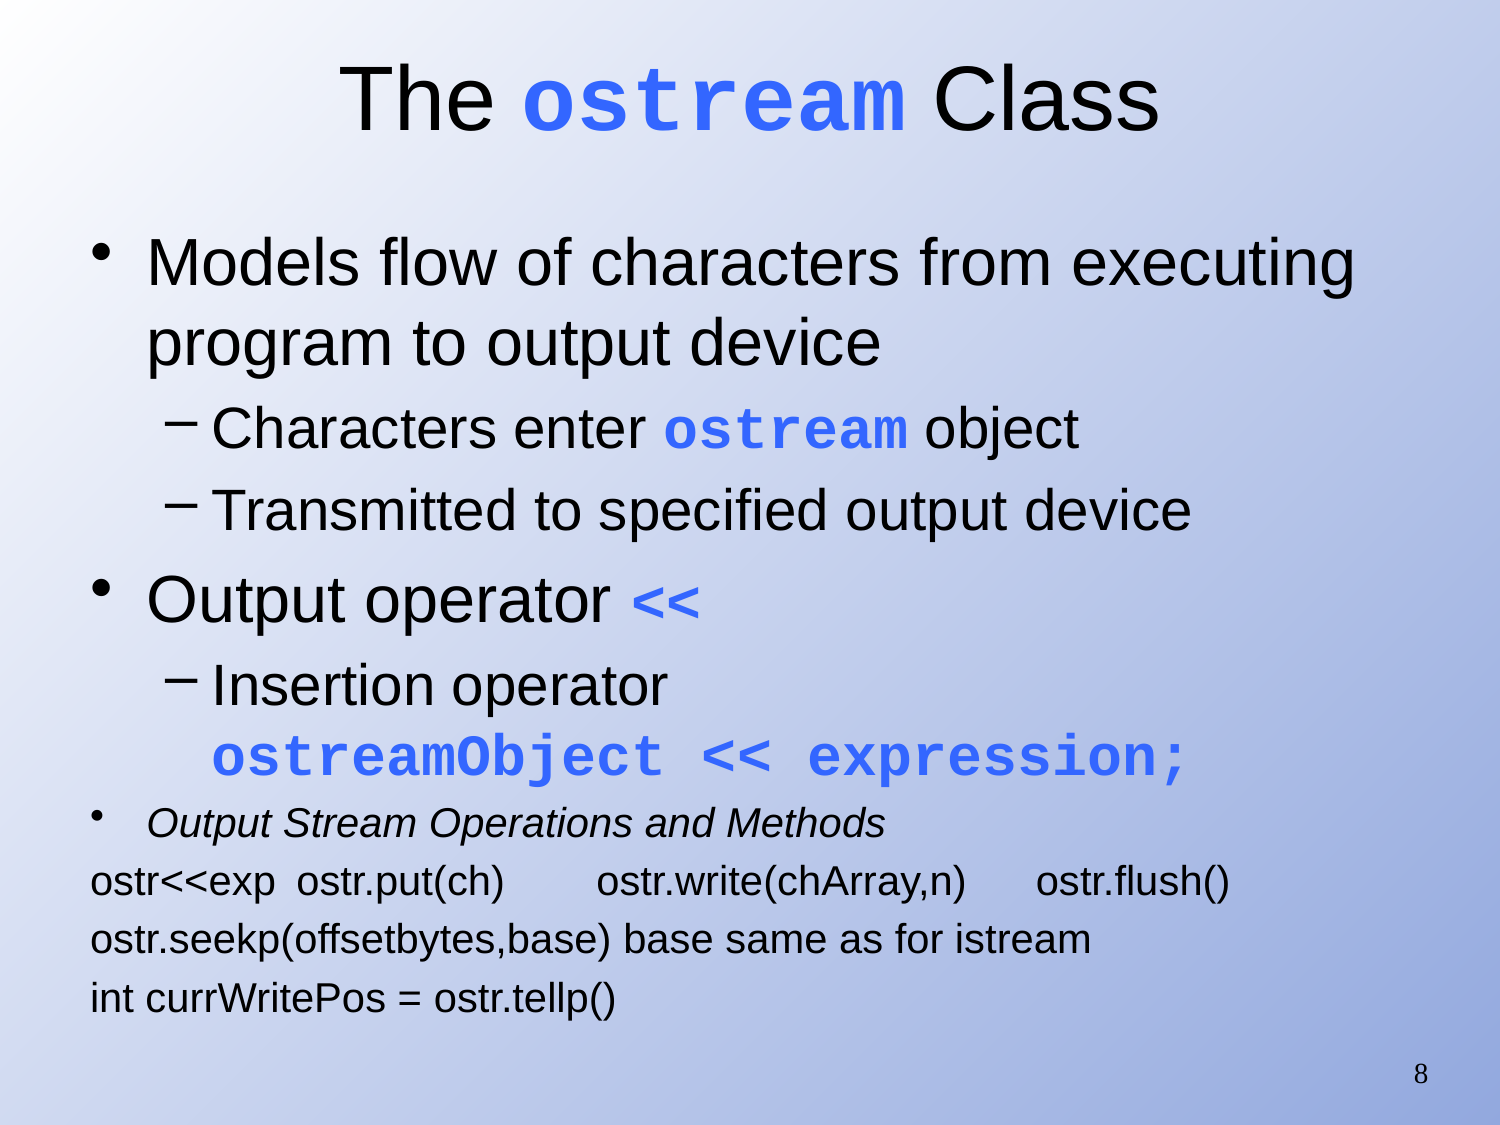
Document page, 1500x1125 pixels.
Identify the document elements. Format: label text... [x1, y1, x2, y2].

list Models flow of characters from executing program to output device Characters enter ostream object Transmitted to specified output device Output operator << Insertion operator ostreamObject << expression; Output Stream Operations and Methods ostr<<exp ostr.put(ch) ostr.write(chArray,n) ostr.flush() ostr.seekp(offsetbytes,base) base same as for istream int currWritePos = ostr.tellp() [75, 211, 1500, 1125]
title The ostream Class [75, 0, 1425, 188]
